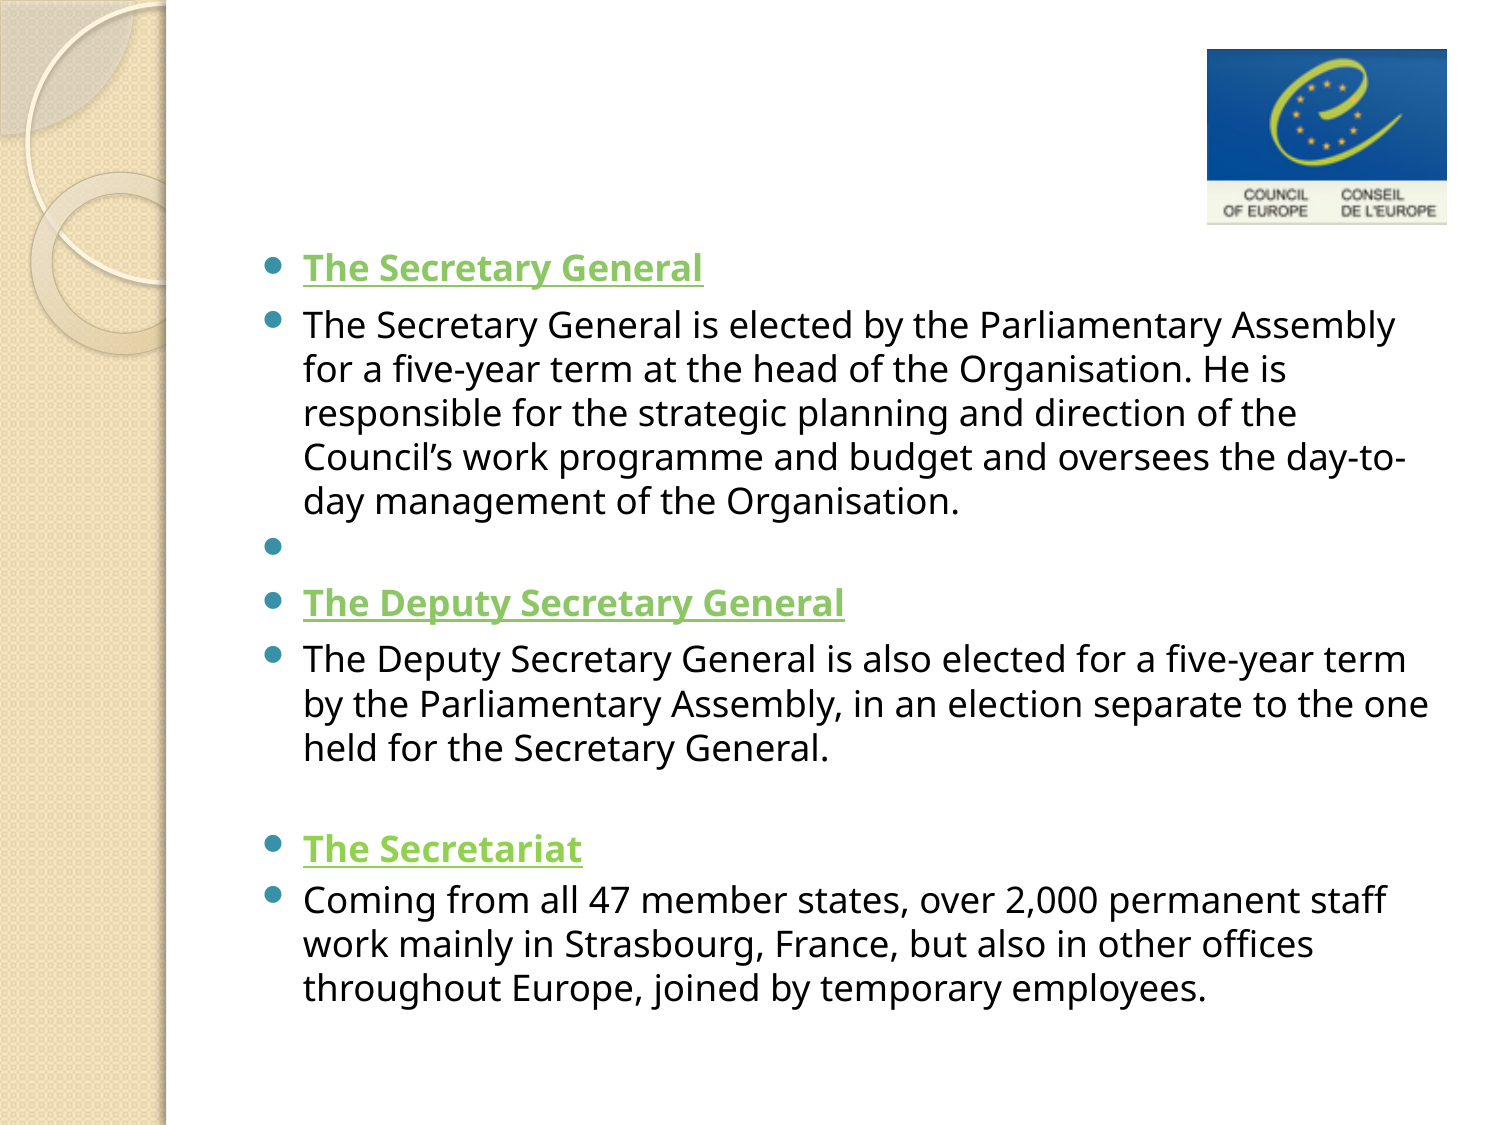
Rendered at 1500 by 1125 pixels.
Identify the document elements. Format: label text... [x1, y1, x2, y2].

list The Secretary General The Secretary General is elected by the Parliamentary Assembly for a five-year term at the head of the Organisation. He is responsible for the strategic planning and direction of the Council’s work programme and budget and oversees the day-to-day management of the Organisation. The Deputy Secretary General The Deputy Secretary General is also elected for a five-year term by the Parliamentary Assembly, in an election separate to the one held for the Secretary General. The Secretariat Coming from all 47 member states, over 2,000 permanent staff work mainly in Strasbourg, France, but also in other offices throughout Europe, joined by temporary employees. [235, 237, 1466, 1025]
picture [1206, 49, 1447, 226]
